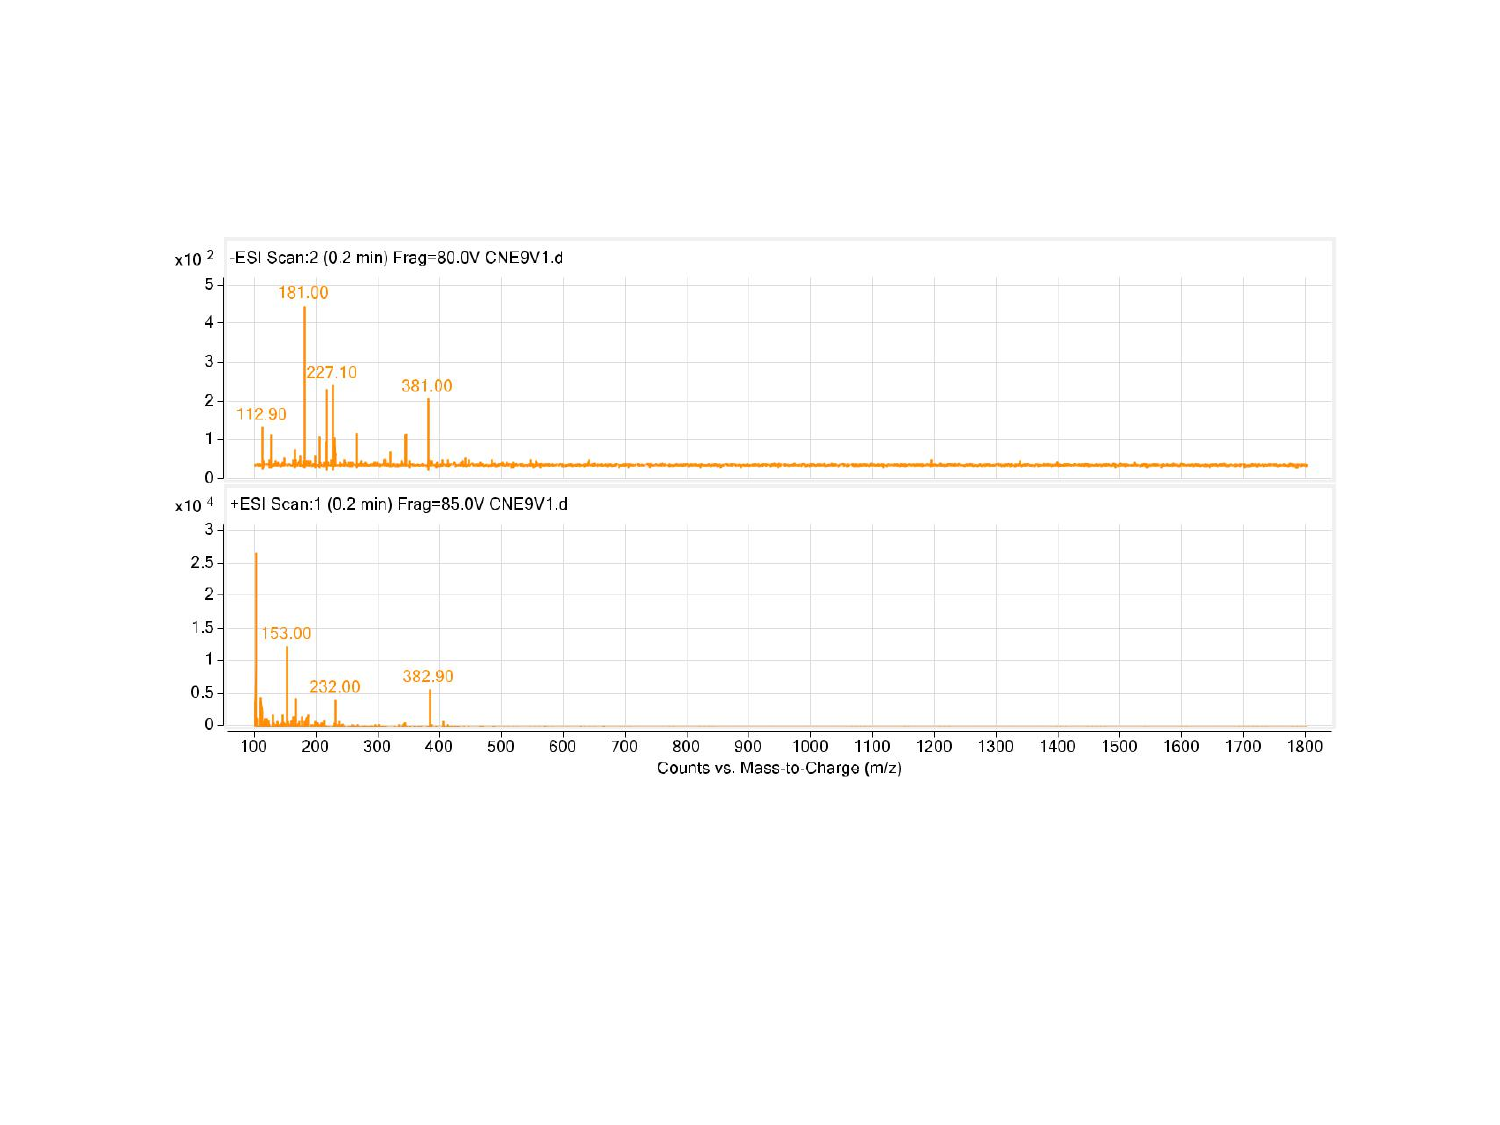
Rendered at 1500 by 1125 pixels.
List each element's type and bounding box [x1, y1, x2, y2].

picture [174, 237, 1338, 778]
